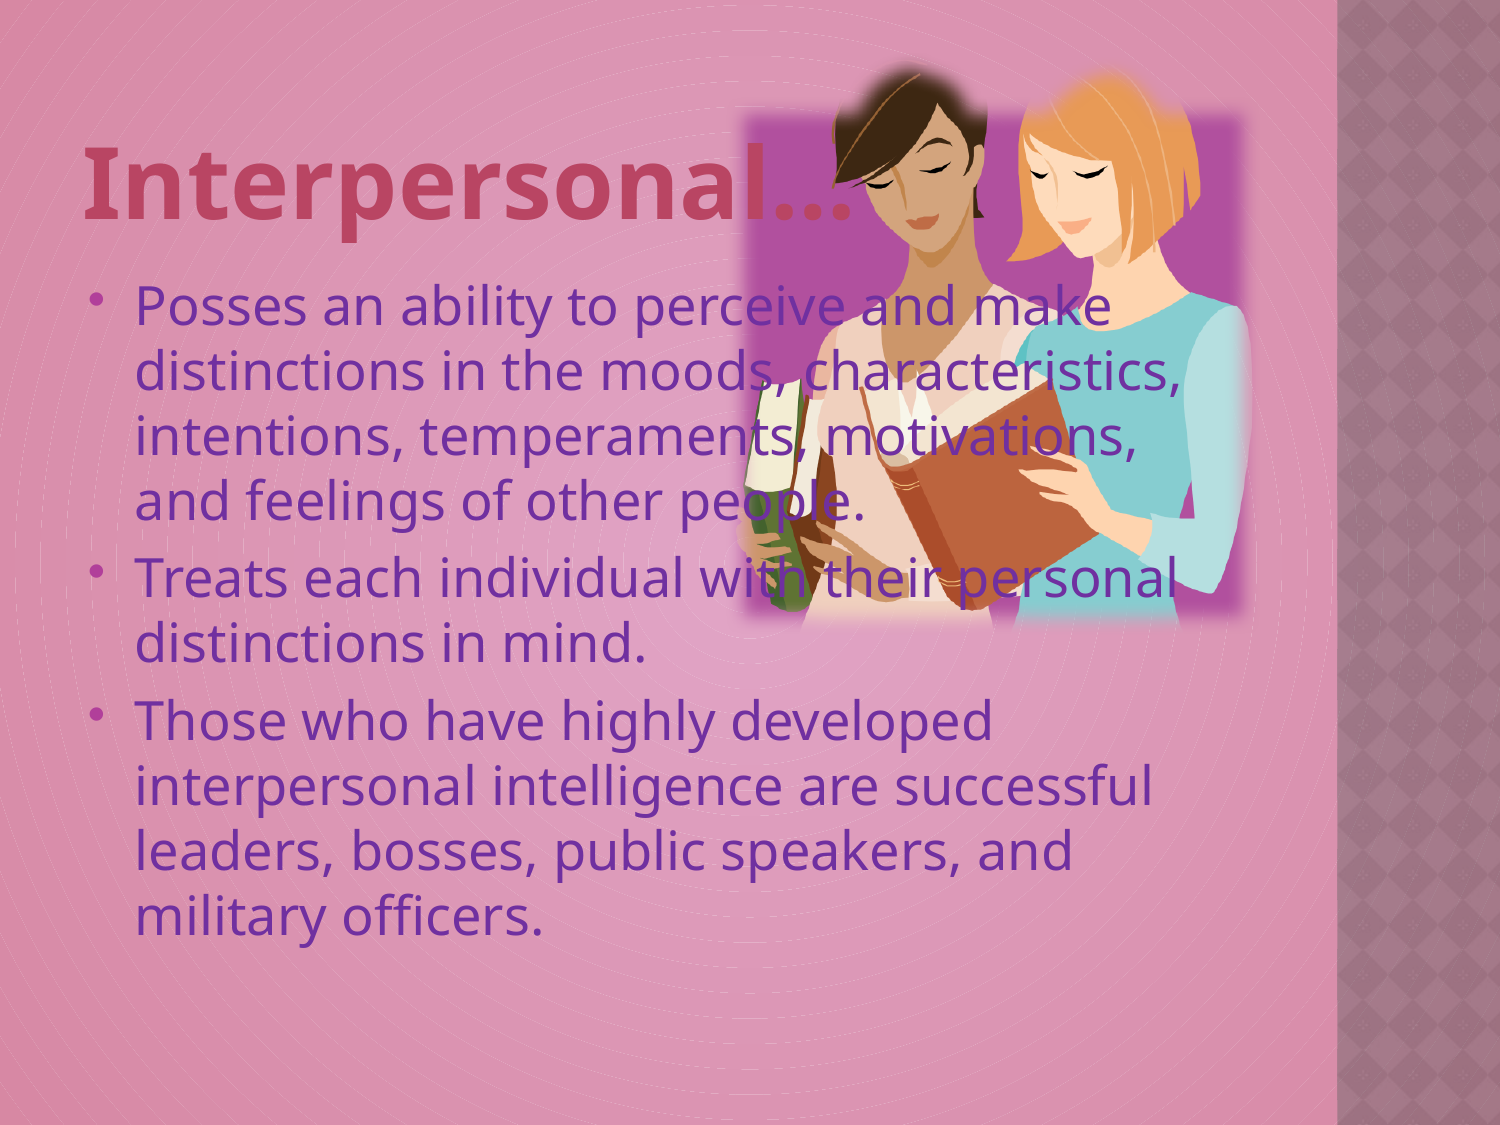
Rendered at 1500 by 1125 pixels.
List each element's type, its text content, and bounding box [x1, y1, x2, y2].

list Posses an ability to perceive and make distinctions in the moods, characteristics, intentions, temperaments, motivations, and feelings of other people. Treats each individual with their personal distinctions in mind. Those who have highly developed interpersonal intelligence are successful leaders, bosses, public speakers, and military officers. [75, 264, 1263, 1059]
title Interpersonal… [75, 52, 719, 240]
picture [724, 49, 1261, 637]
